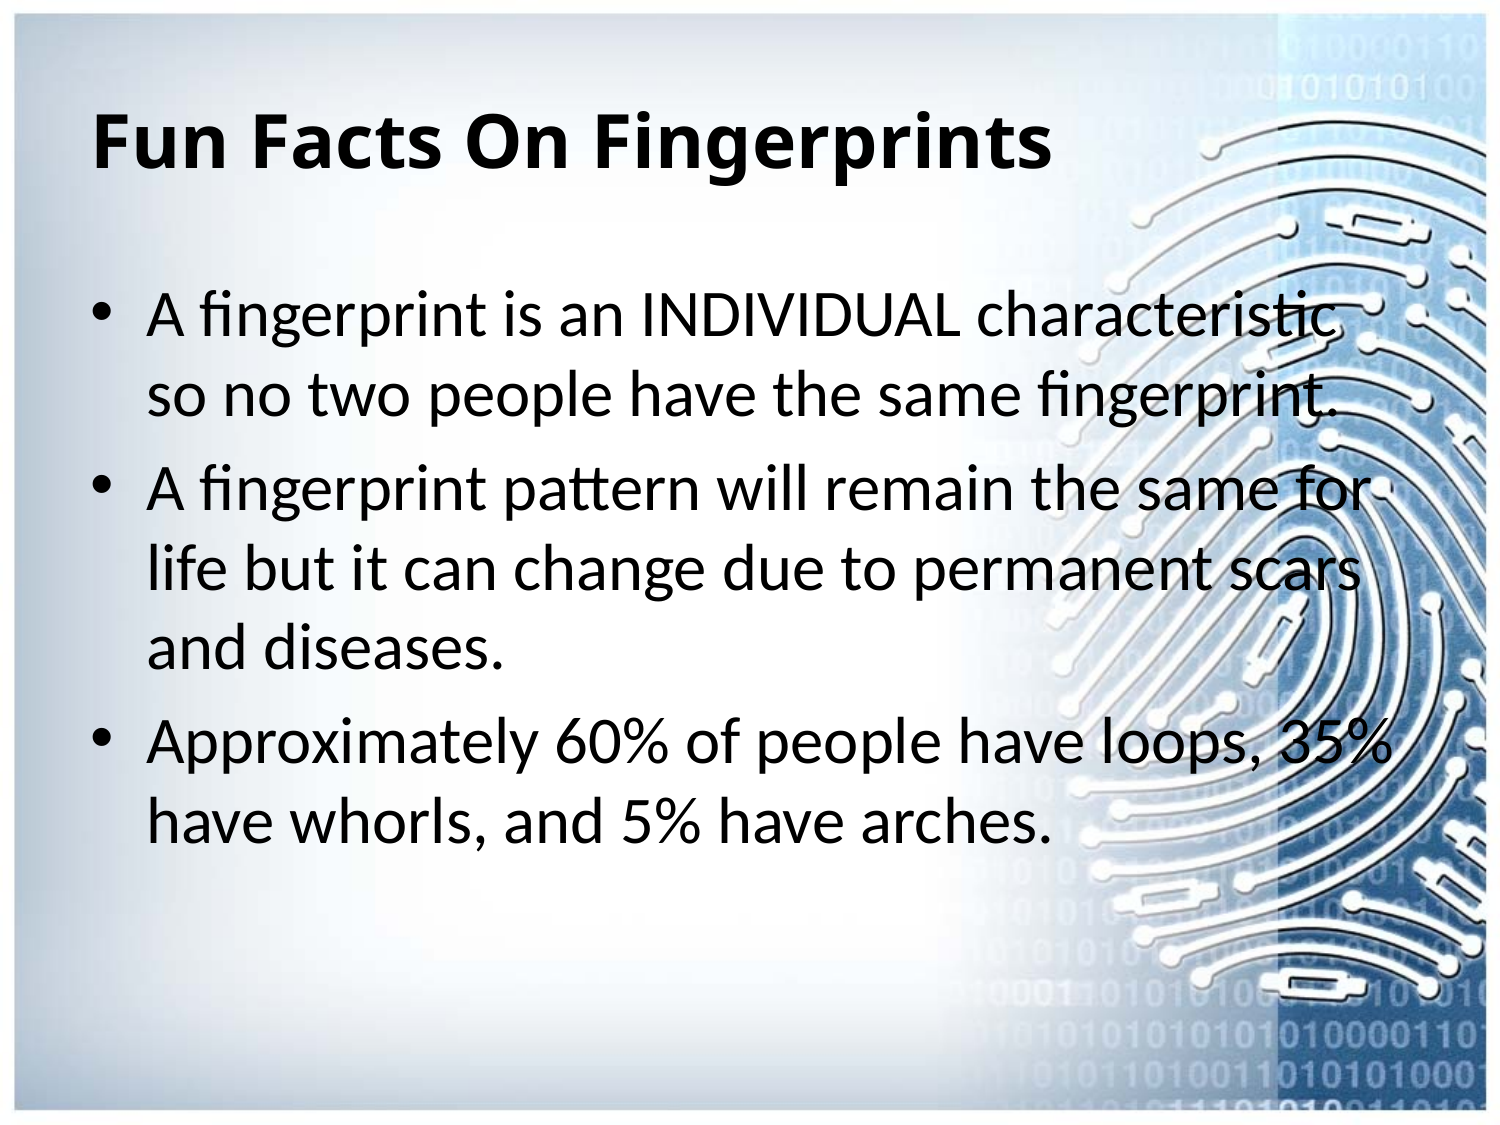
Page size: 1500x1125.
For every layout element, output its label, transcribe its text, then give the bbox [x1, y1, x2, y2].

list A fingerprint is an INDIVIDUAL characteristic so no two people have the same fingerprint. A fingerprint pattern will remain the same for life but it can change due to permanent scars and diseases. Approximately 60% of people have loops, 35% have whorls, and 5% have arches. [74, 262, 1426, 1006]
title Fun Facts On Fingerprints [74, 44, 1426, 233]
picture [0, 0, 1500, 1125]
